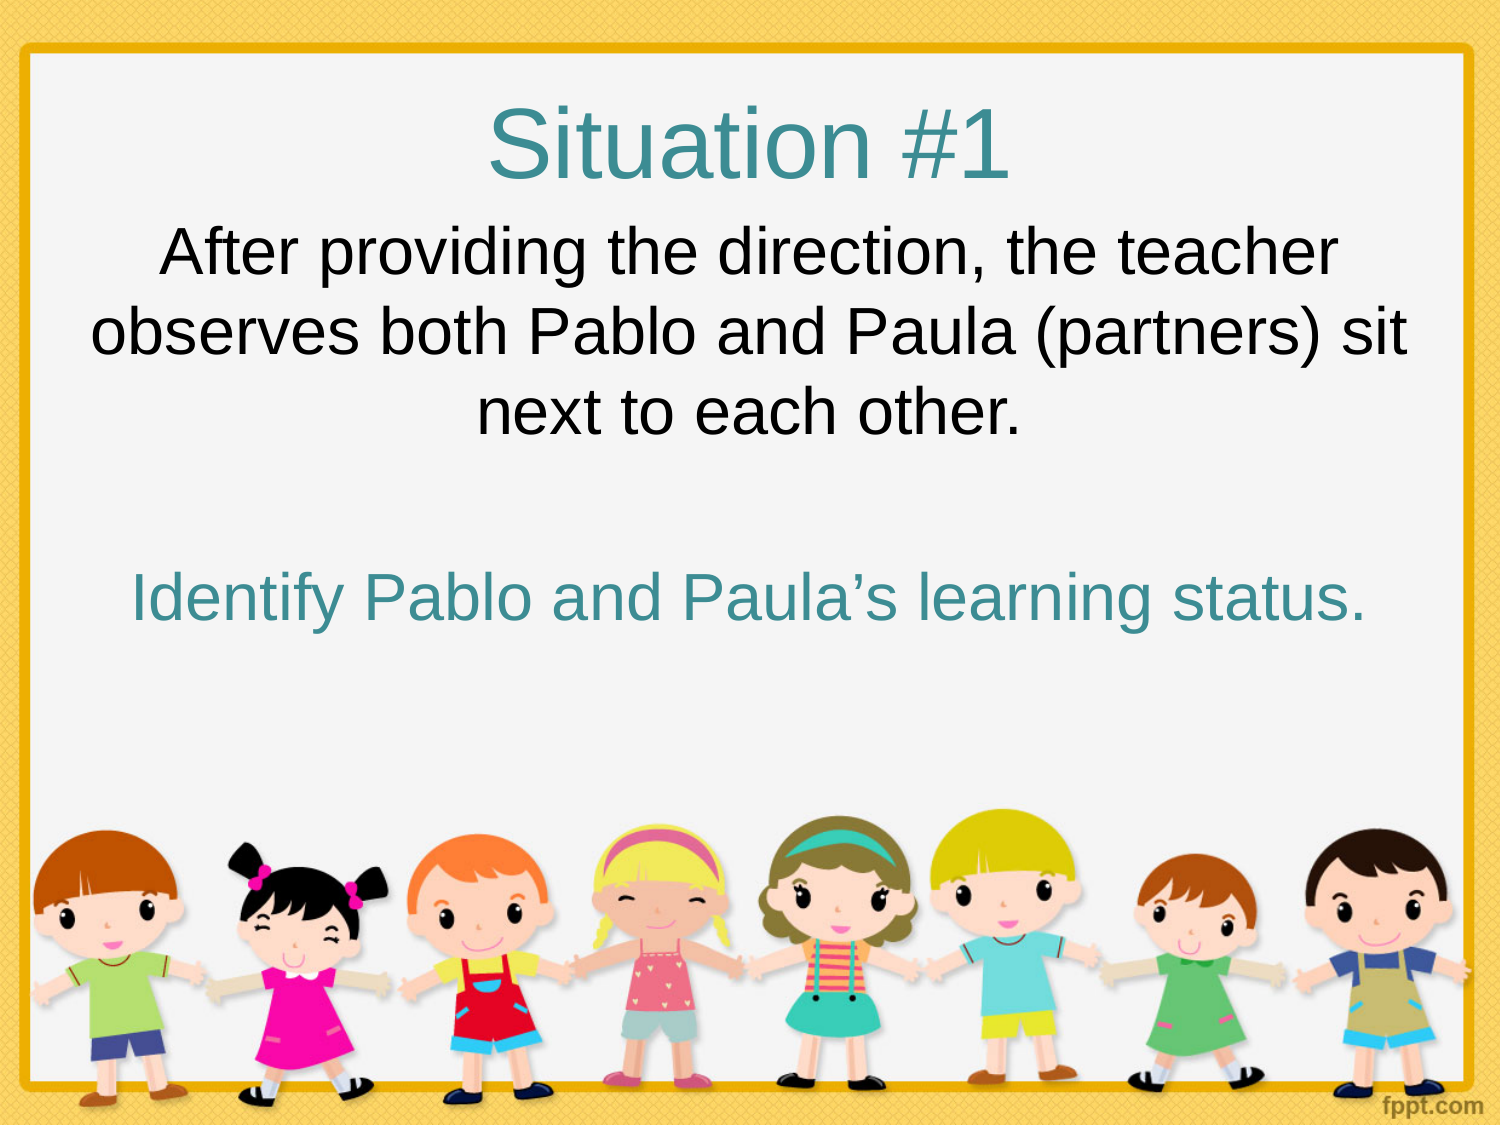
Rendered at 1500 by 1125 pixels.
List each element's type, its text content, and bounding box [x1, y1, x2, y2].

title Situation #1 [75, 45, 1425, 200]
picture [0, 0, 1500, 1125]
list After providing the direction, the teacher observes both Pablo and Paula (partners) sit next to each other. Identify Pablo and Paula’s learning status. [50, 200, 1450, 1005]
